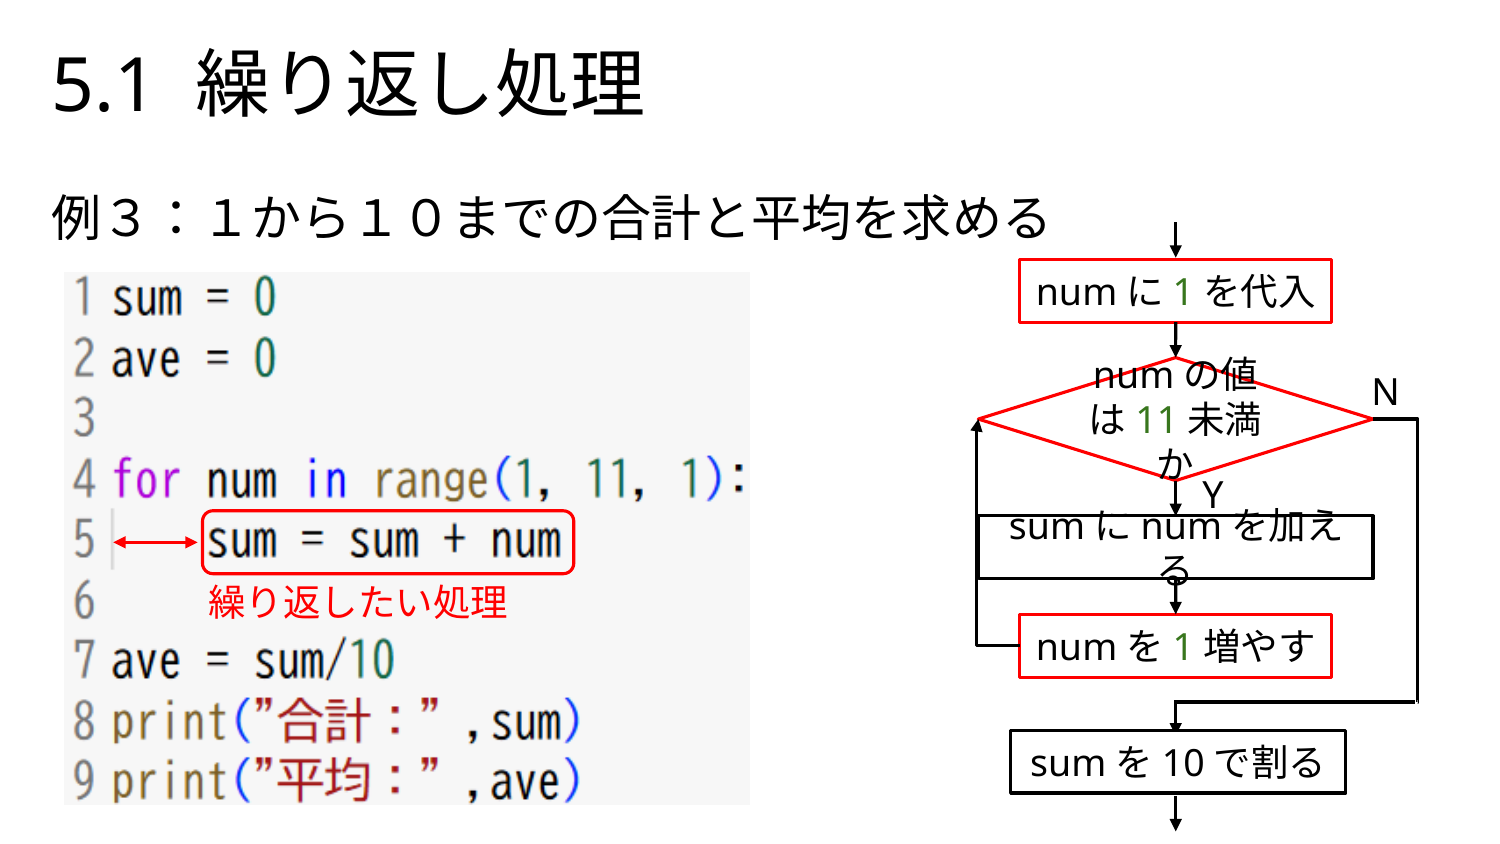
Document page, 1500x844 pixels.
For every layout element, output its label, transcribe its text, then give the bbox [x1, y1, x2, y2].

text_box sumを10で割る [1010, 730, 1346, 794]
text_box N [1356, 353, 1412, 429]
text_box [978, 418, 1021, 646]
text_box numに1を代入 [1019, 259, 1332, 323]
text_box numを1増やす [1019, 614, 1332, 678]
text_box 例３：１から１０までの合計と平均を求める [36, 171, 1099, 262]
text_box Y [1187, 456, 1243, 532]
title 5.1 繰り返し処理 [36, 21, 1435, 131]
text_box numの値は11未満か [984, 358, 1356, 481]
picture [64, 272, 751, 806]
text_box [1372, 418, 1419, 703]
text_box sumにnumを加える [1025, 515, 1367, 579]
